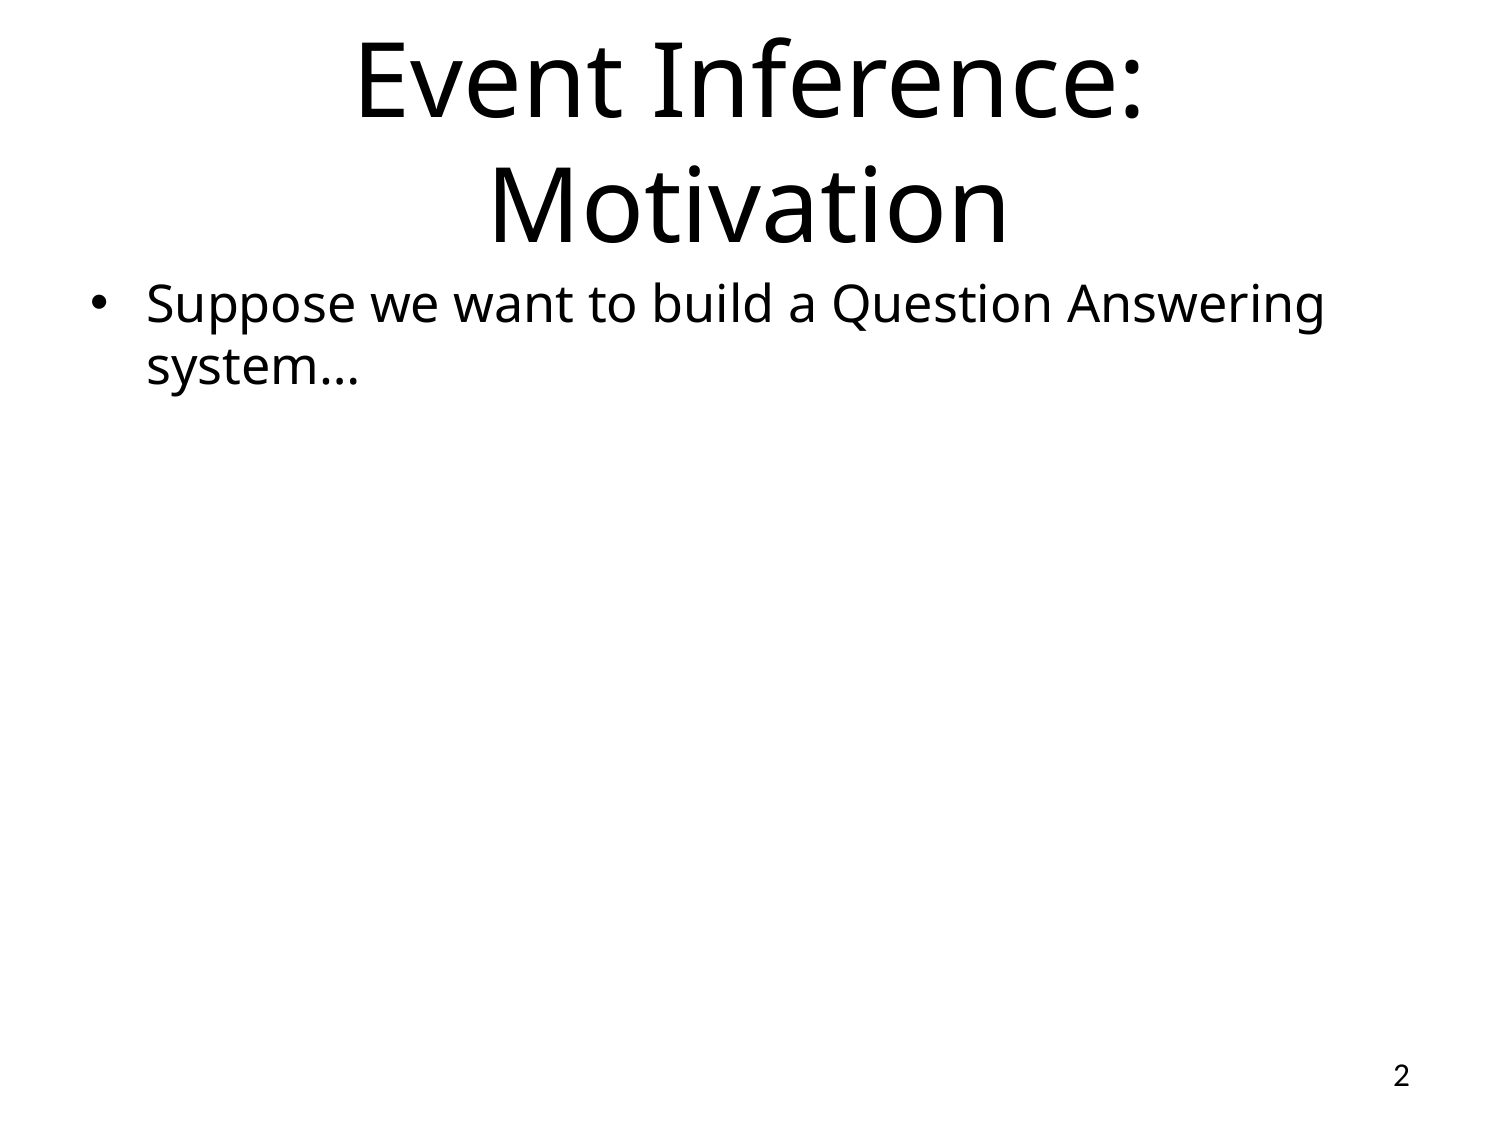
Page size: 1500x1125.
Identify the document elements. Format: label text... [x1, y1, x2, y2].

list Suppose we want to build a Question Answering system… [75, 262, 1425, 1005]
slide_number 2 [1074, 1042, 1425, 1103]
title Event Inference: Motivation [75, 45, 1425, 233]
